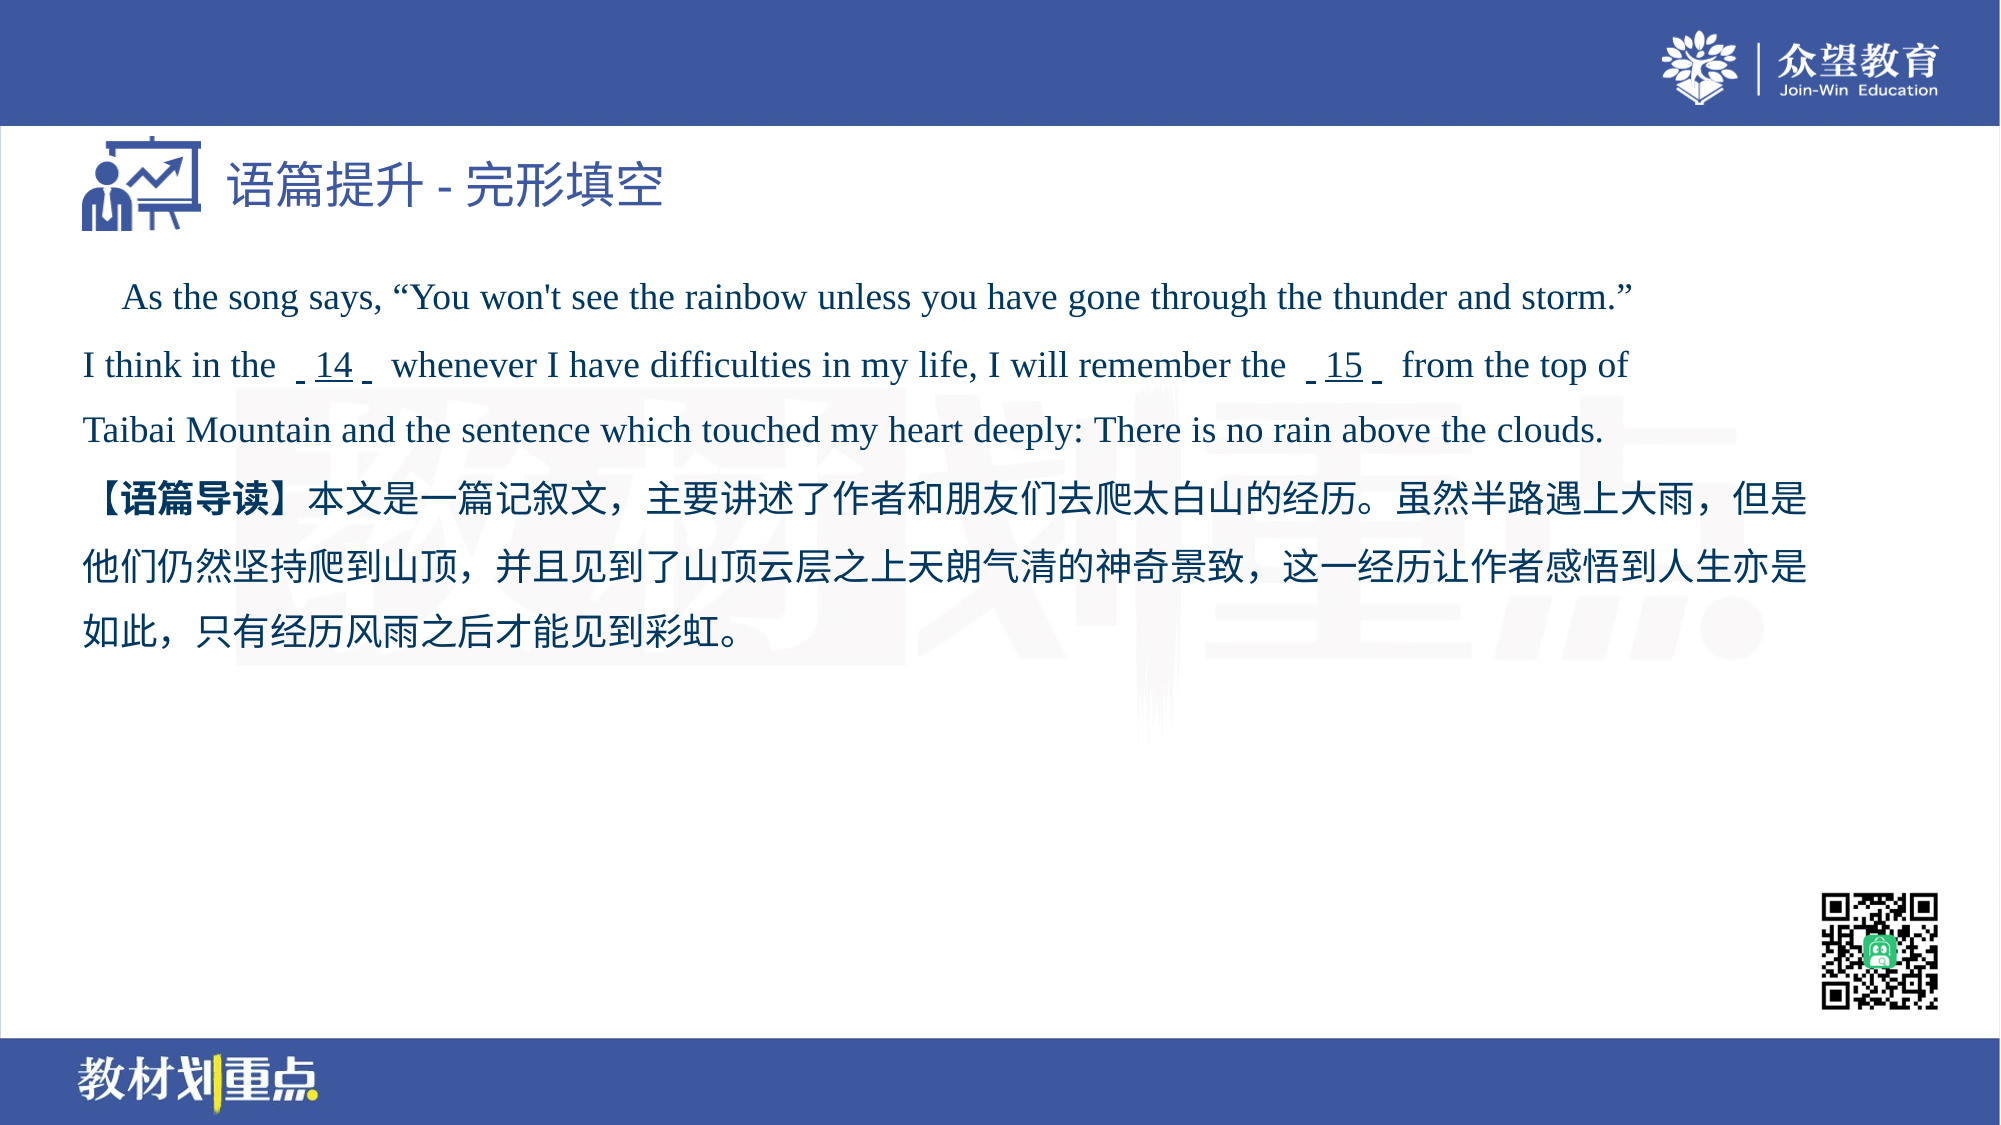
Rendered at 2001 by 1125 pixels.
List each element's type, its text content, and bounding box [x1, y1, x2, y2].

picture [0, 0, 2000, 1125]
text_box As the song says, “You won't see the rainbow unless you have gone through the thunder and storm.” I think in the . .14. . whenever I have difficulties in my life, I will remember the . .15. . from the top of Taibai Mountain and the sentence which touched my heart deeply: There is no rain above the clouds. [82, 247, 1817, 444]
text_box 【语篇导读】本文是一篇记叙文，主要讲述了作者和朋友们去爬太白山的经历。虽然半路遇上大雨，但是 他们仍然坚持爬到山顶，并且见到了山顶云层之上天朗气清的神奇景致，这一经历让作者感悟到人生亦是 如此，只有经历风雨之后才能见到彩虹。 [82, 450, 1817, 647]
